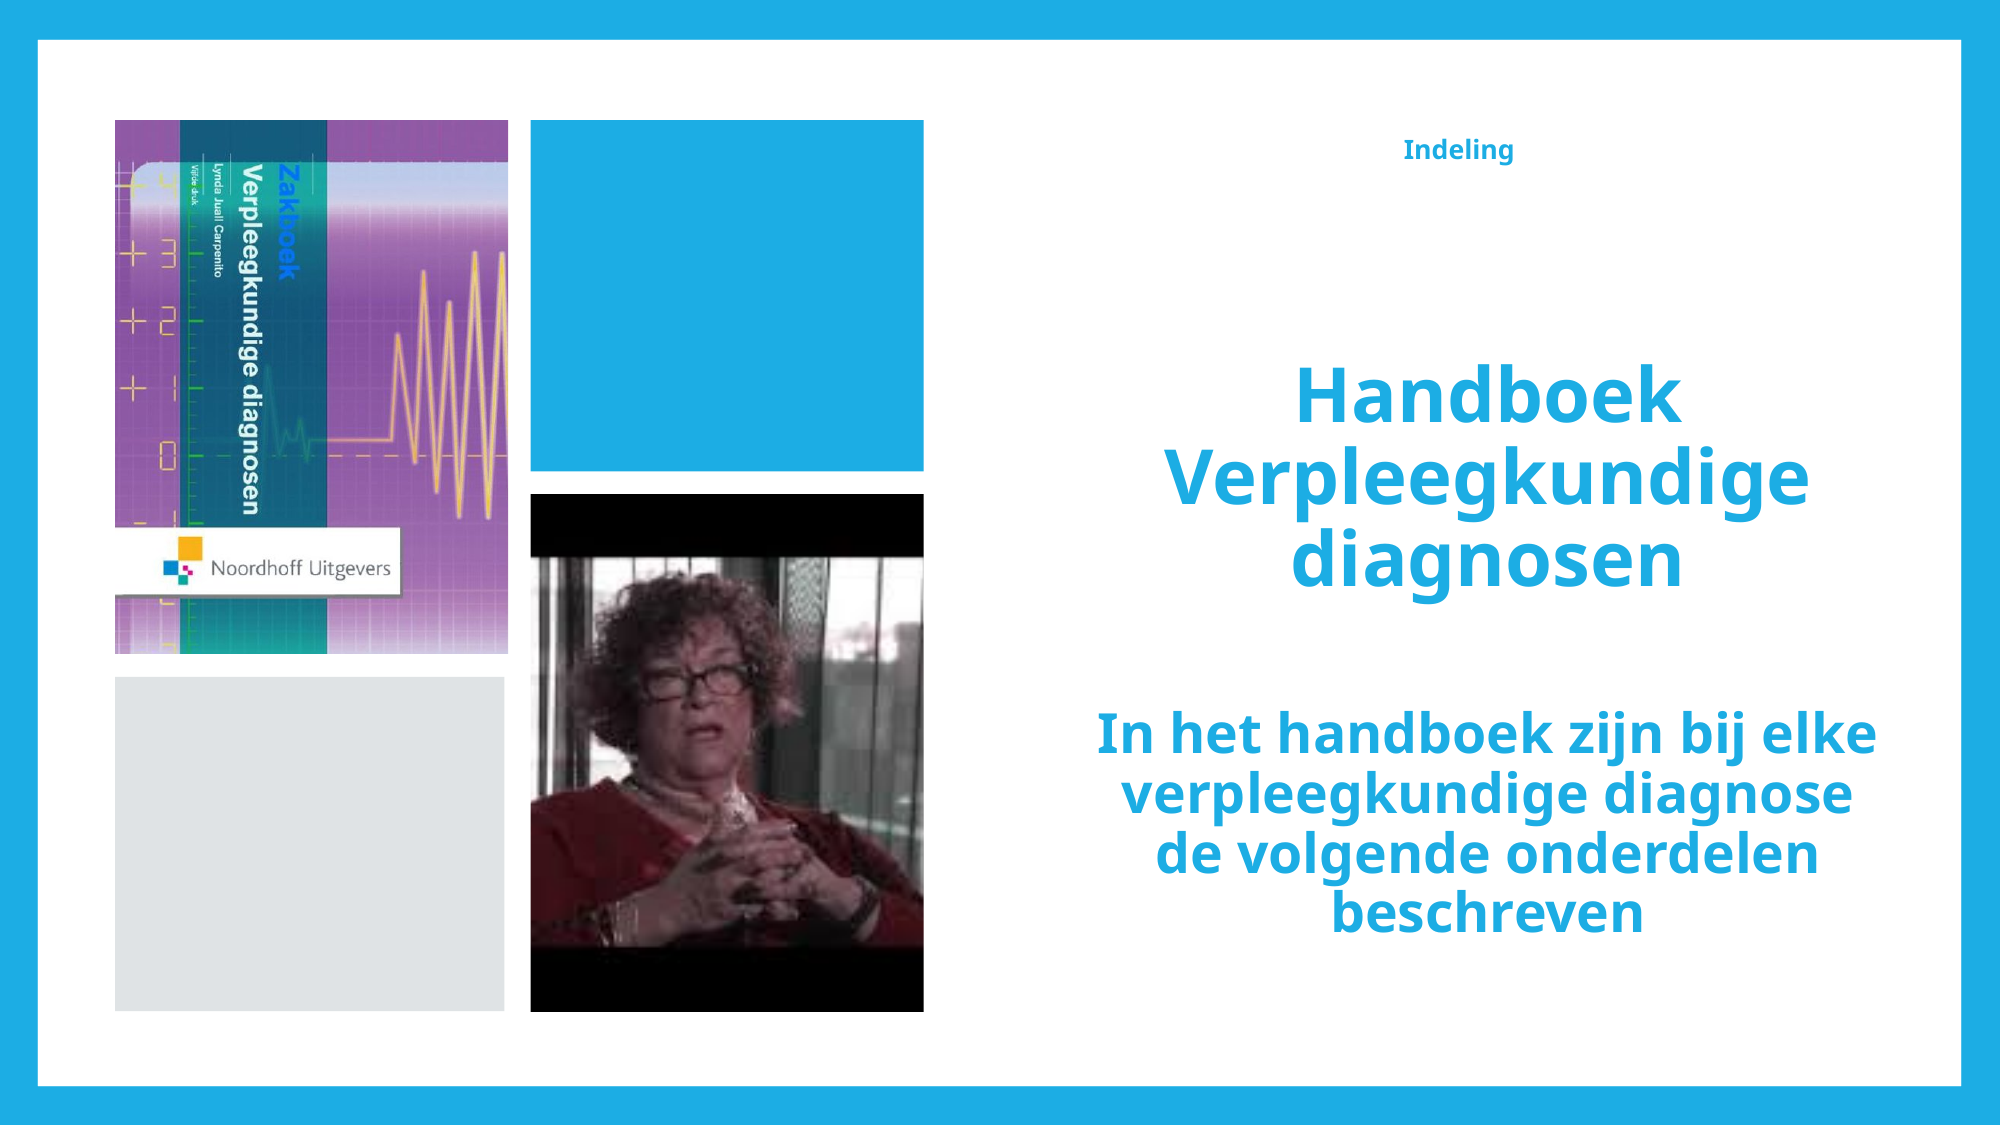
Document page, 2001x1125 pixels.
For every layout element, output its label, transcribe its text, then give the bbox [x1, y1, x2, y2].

list Handboek Verpleegkundige diagnosen In het handboek zijn bij elke verpleegkundige diagnose de volgende onderdelen beschreven [1028, 301, 1909, 959]
picture [114, 119, 509, 654]
title Indeling [1001, 99, 1882, 174]
picture [530, 494, 924, 1012]
text_box [114, 675, 506, 1013]
text_box [529, 118, 925, 473]
text_box [36, 38, 1963, 1088]
